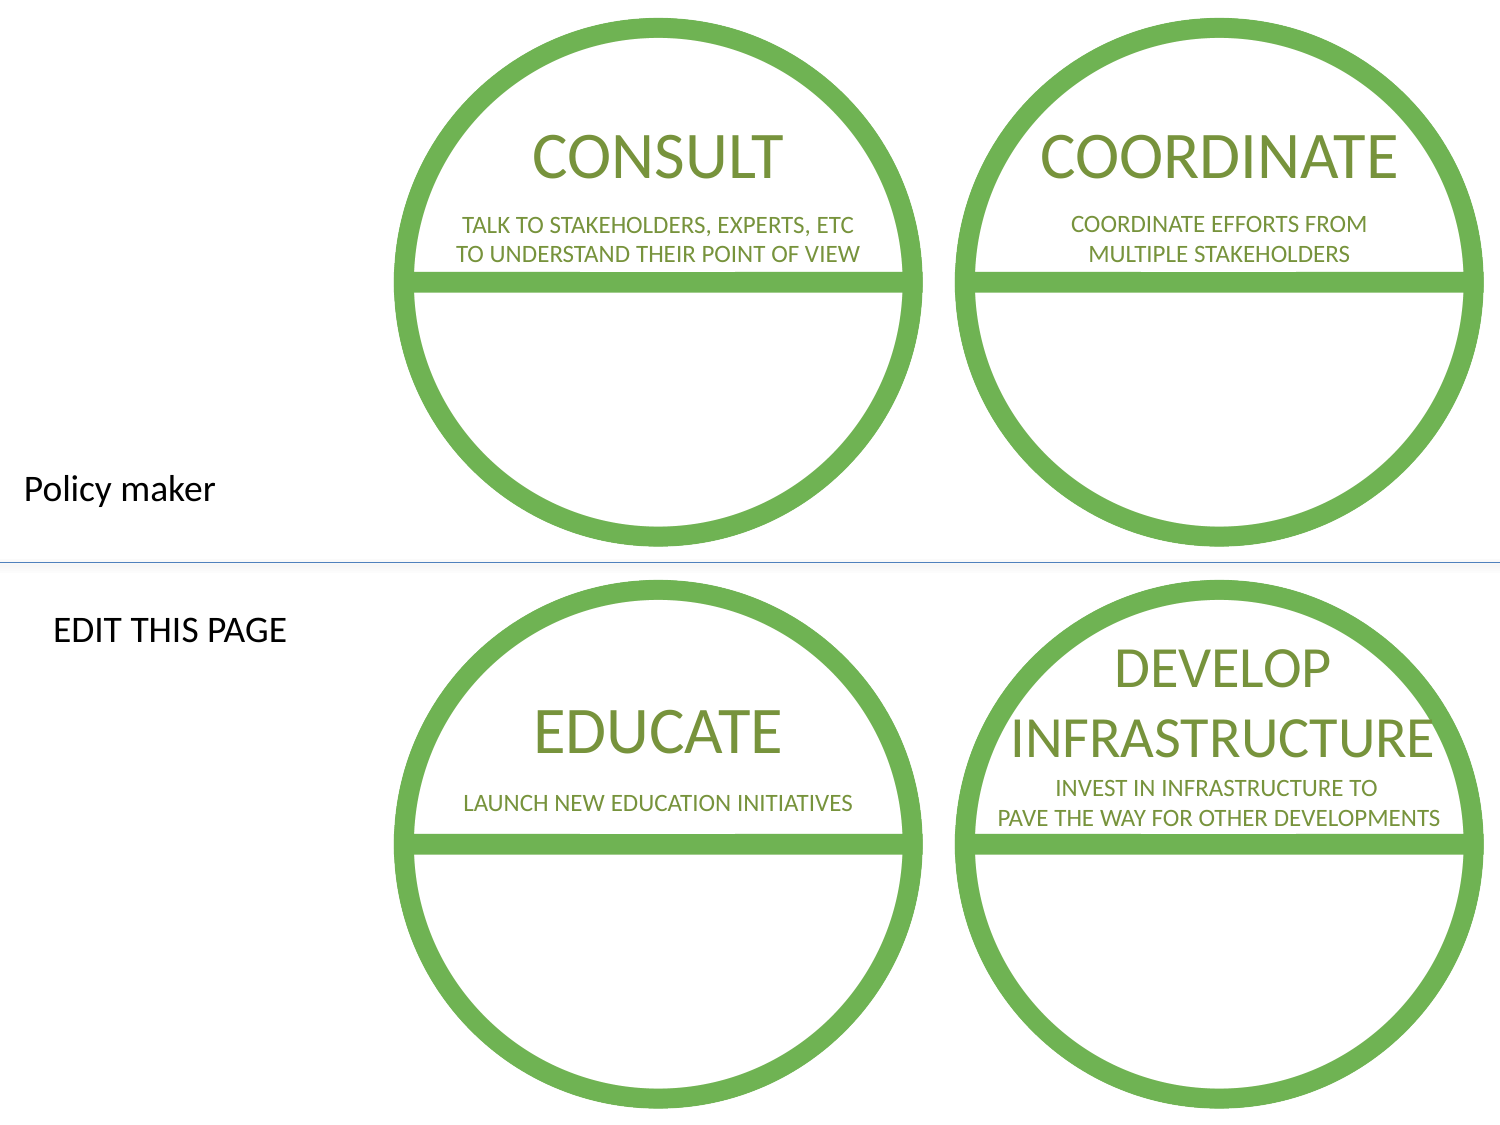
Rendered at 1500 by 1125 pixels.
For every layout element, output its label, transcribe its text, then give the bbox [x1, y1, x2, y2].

text_box Policy maker [9, 456, 231, 517]
picture [377, 1, 1500, 1125]
text_box EDIT THIS PAGE [38, 597, 303, 657]
